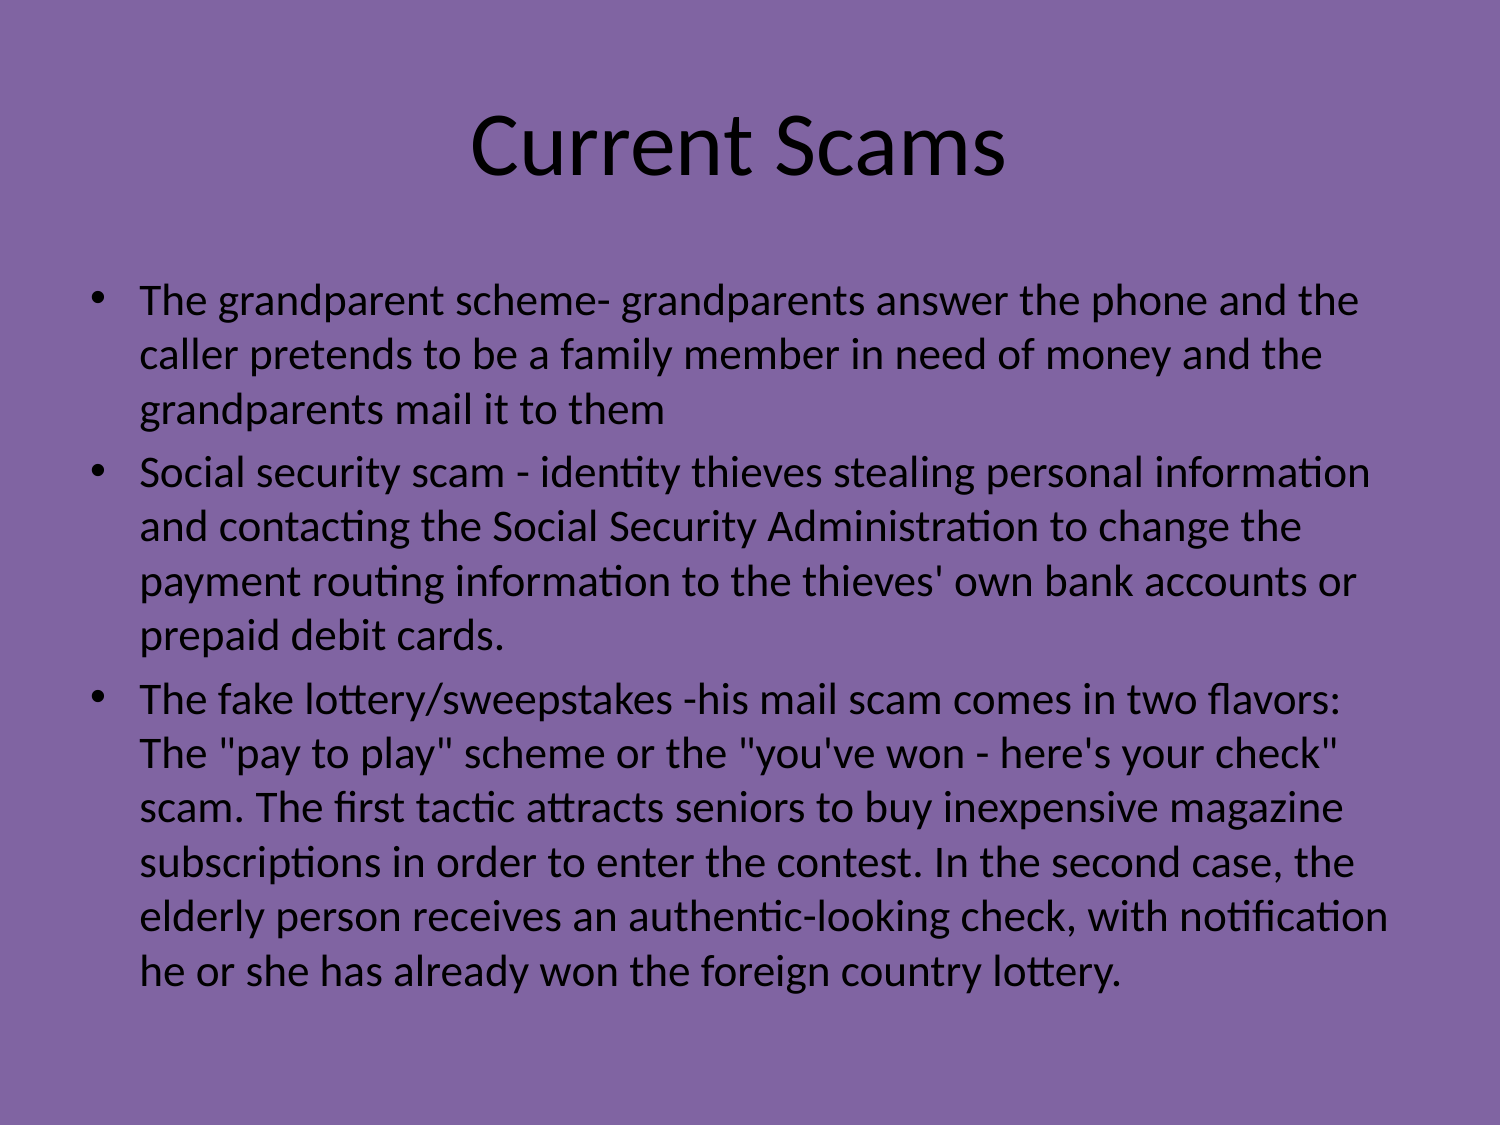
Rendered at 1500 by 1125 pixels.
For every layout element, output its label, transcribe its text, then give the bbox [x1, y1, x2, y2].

title Current Scams [75, 45, 1425, 233]
list The grandparent scheme- grandparents answer the phone and the caller pretends to be a family member in need of money and the grandparents mail it to them Social security scam - identity thieves stealing personal information and contacting the Social Security Administration to change the payment routing information to the thieves' own bank accounts or prepaid debit cards. The fake lottery/sweepstakes -his mail scam comes in two flavors: The "pay to play" scheme or the "you've won - here's your check" scam. The first tactic attracts seniors to buy inexpensive magazine subscriptions in order to enter the contest. In the second case, the elderly person receives an authentic-looking check, with notification he or she has already won the foreign country lottery. [75, 262, 1425, 1005]
